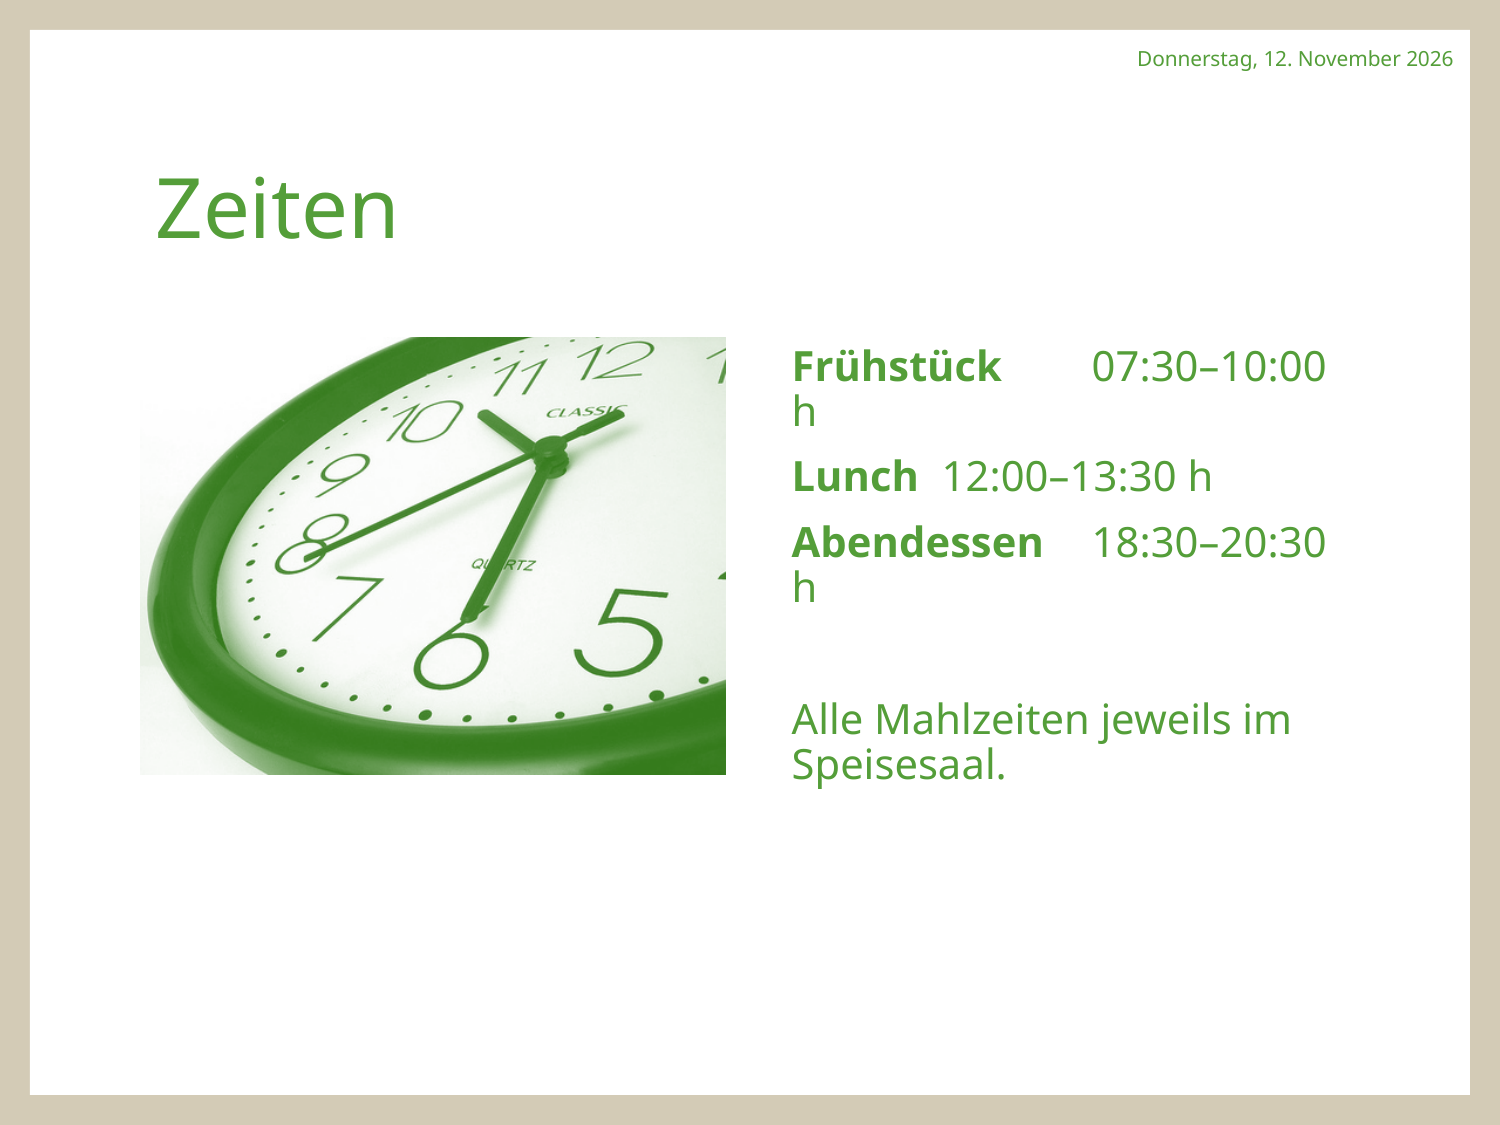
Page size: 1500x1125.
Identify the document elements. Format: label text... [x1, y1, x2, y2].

title Zeiten [140, 99, 1356, 323]
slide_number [995, 29, 1469, 90]
list Frühstück 07:30–10:00 h Lunch 12:00–13:30 h Abendessen 18:30–20:30 h Alle Mahlzeiten jeweils im Speisesaal. [771, 337, 1357, 998]
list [140, 337, 726, 776]
